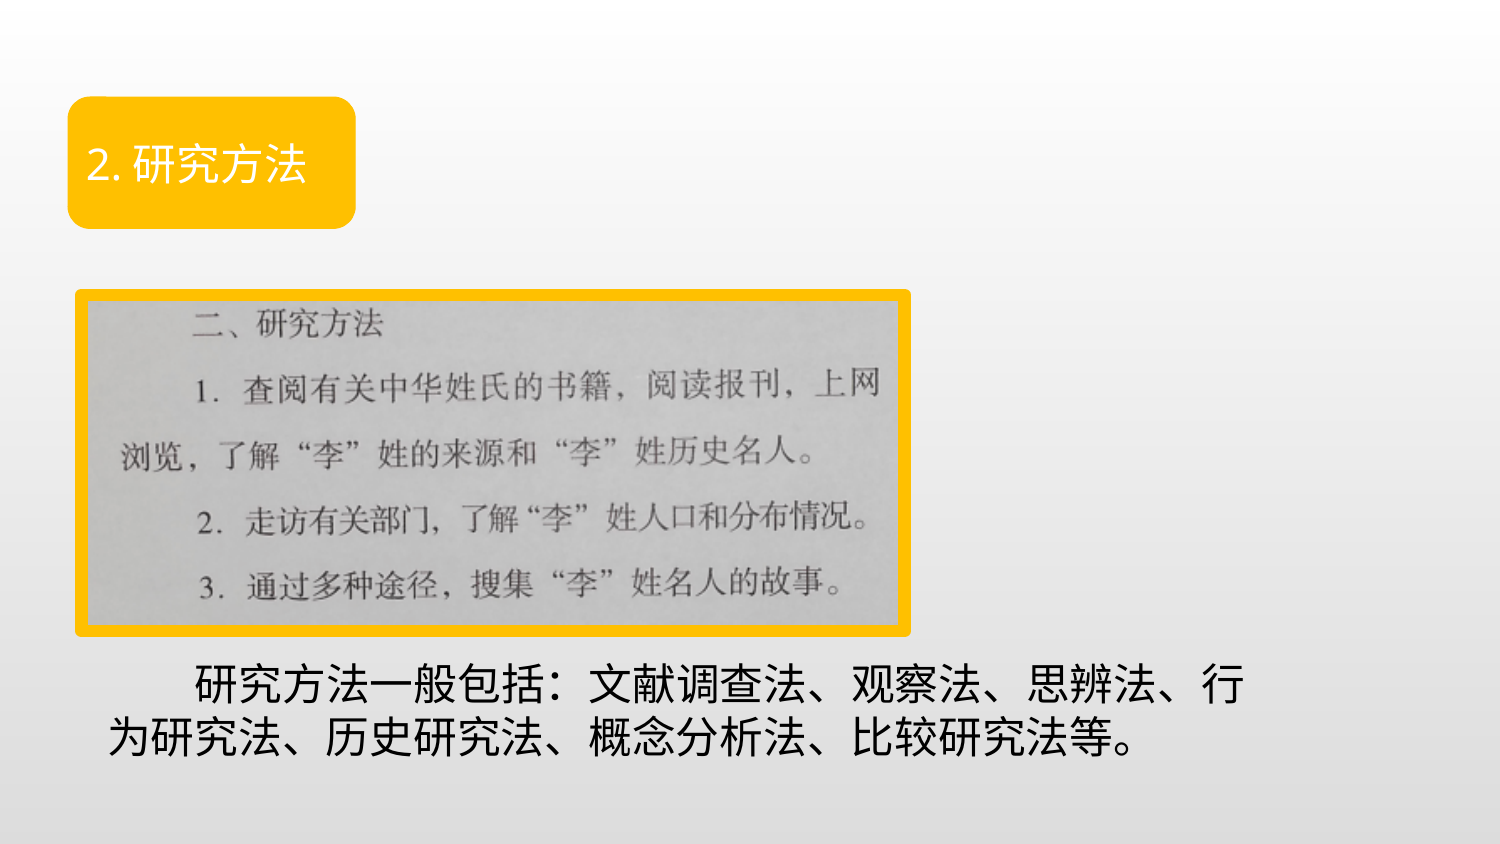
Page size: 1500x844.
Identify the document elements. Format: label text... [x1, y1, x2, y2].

picture [87, 301, 899, 625]
text_box 研究方法一般包括：文献调查法、观察法、思辨法、行为研究法、历史研究法、概念分析法、比较研究法等。 [95, 651, 1258, 768]
text_box 2.研究方法 [67, 96, 356, 229]
